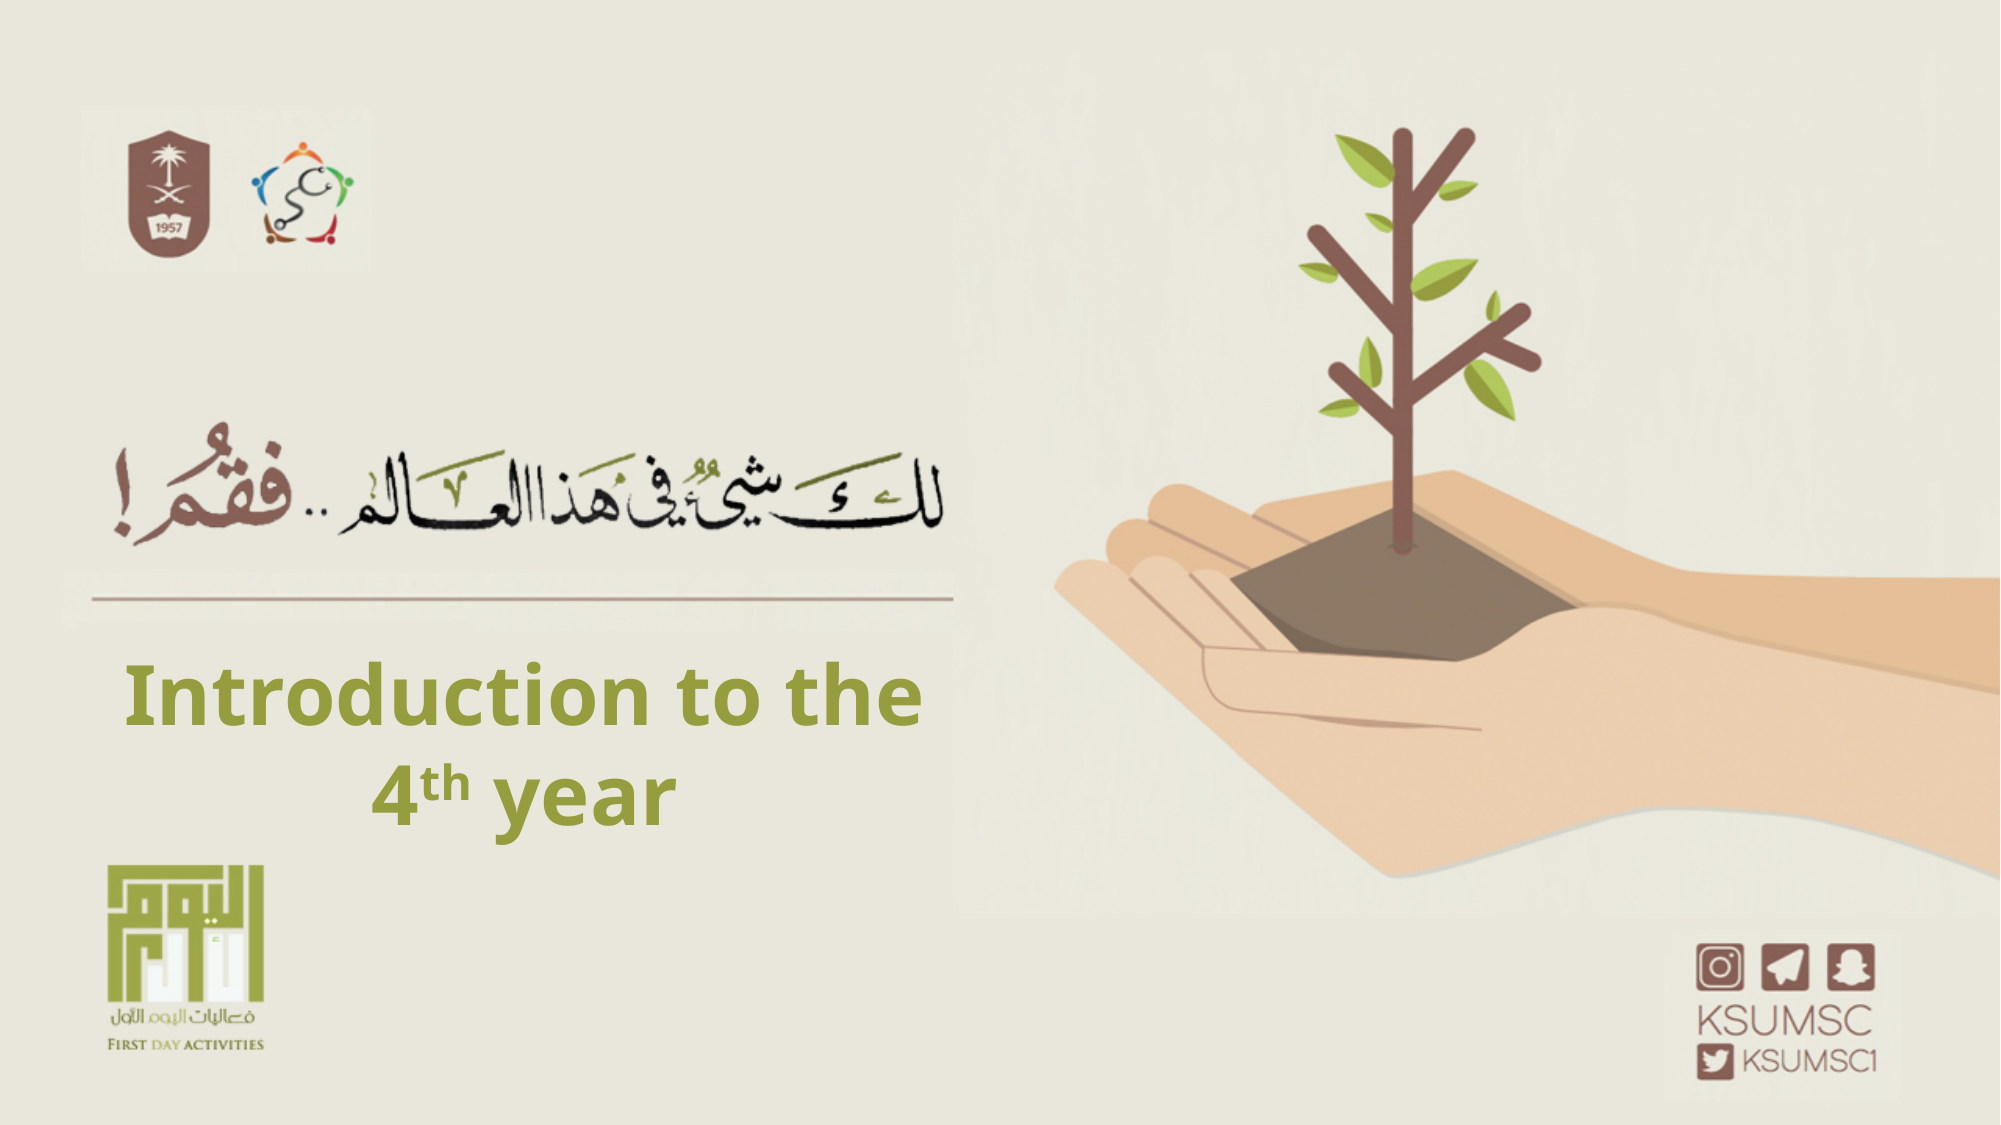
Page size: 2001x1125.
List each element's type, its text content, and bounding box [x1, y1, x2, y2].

picture [0, 0, 2001, 1125]
text_box Introduction to the 4th year [51, 634, 999, 850]
